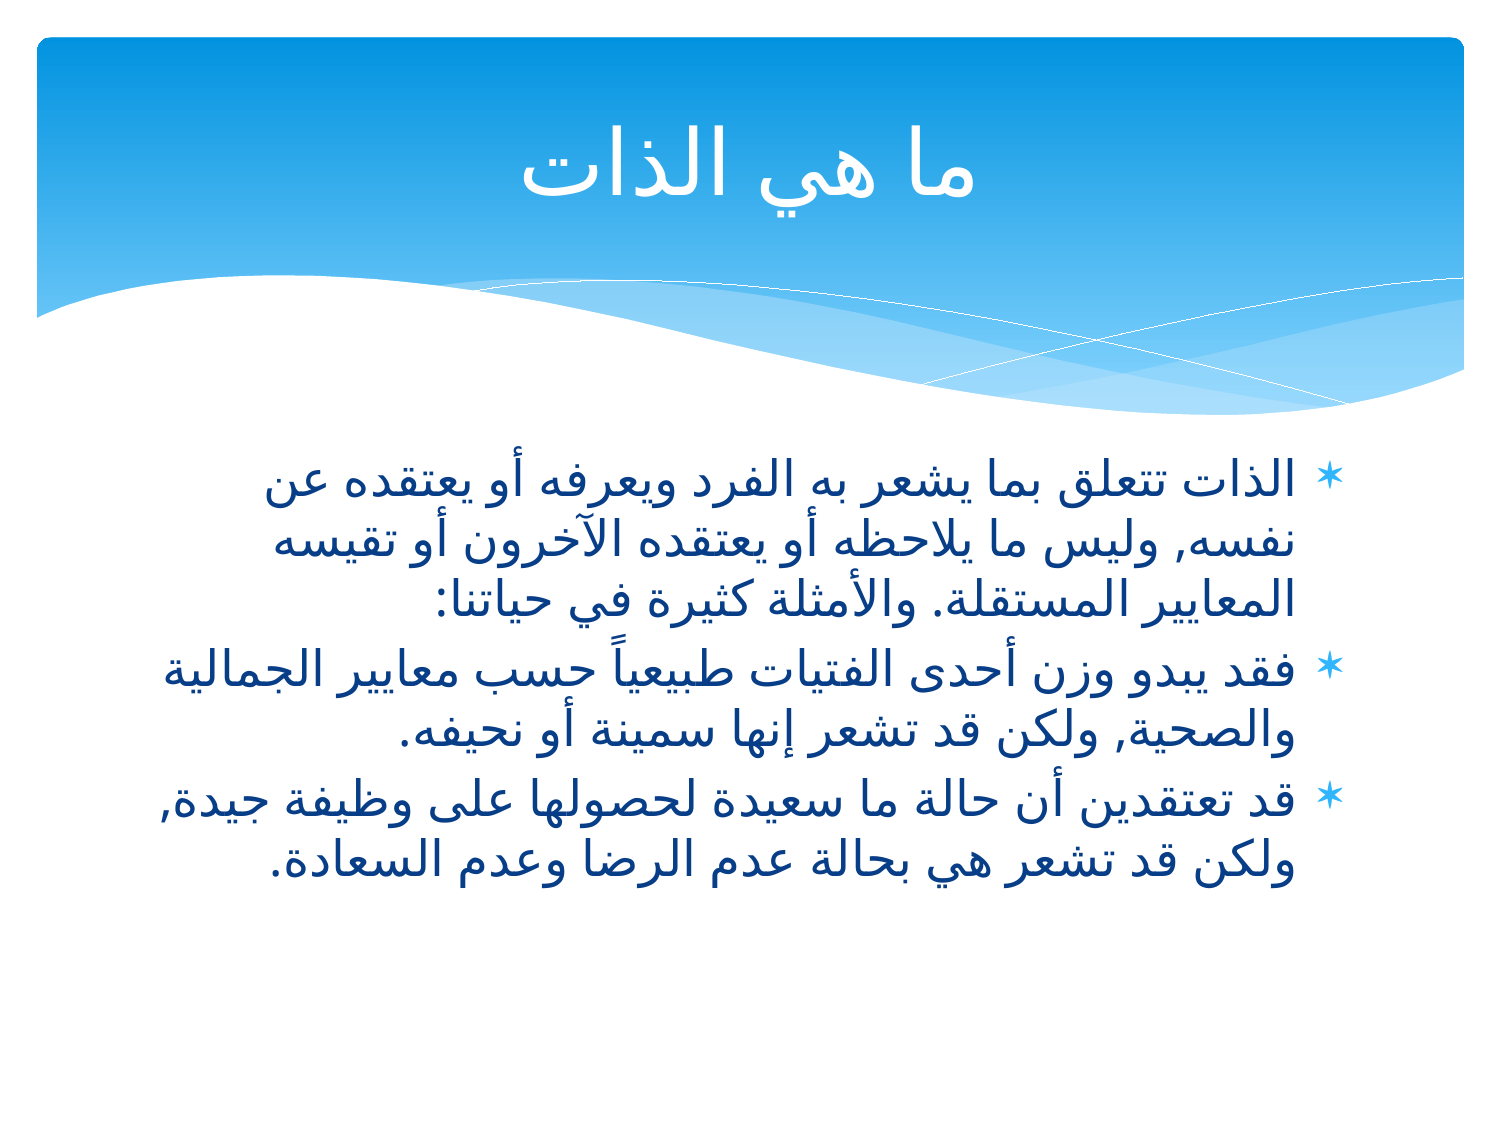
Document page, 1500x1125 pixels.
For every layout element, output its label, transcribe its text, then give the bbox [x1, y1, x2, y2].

list الذات تتعلق بما يشعر به الفرد ويعرفه أو يعتقده عن نفسه, وليس ما يلاحظه أو يعتقده الآخرون أو تقيسه المعايير المستقلة. والأمثلة كثيرة في حياتنا: فقد يبدو وزن أحدى الفتيات طبيعياً حسب معايير الجمالية والصحية, ولكن قد تشعر إنها سمينة أو نحيفه. قد تعتقدين أن حالة ما سعيدة لحصولها على وظيفة جيدة, ولكن قد تشعر هي بحالة عدم الرضا وعدم السعادة. [143, 438, 1359, 1005]
title ما هي الذات [75, 55, 1425, 261]
